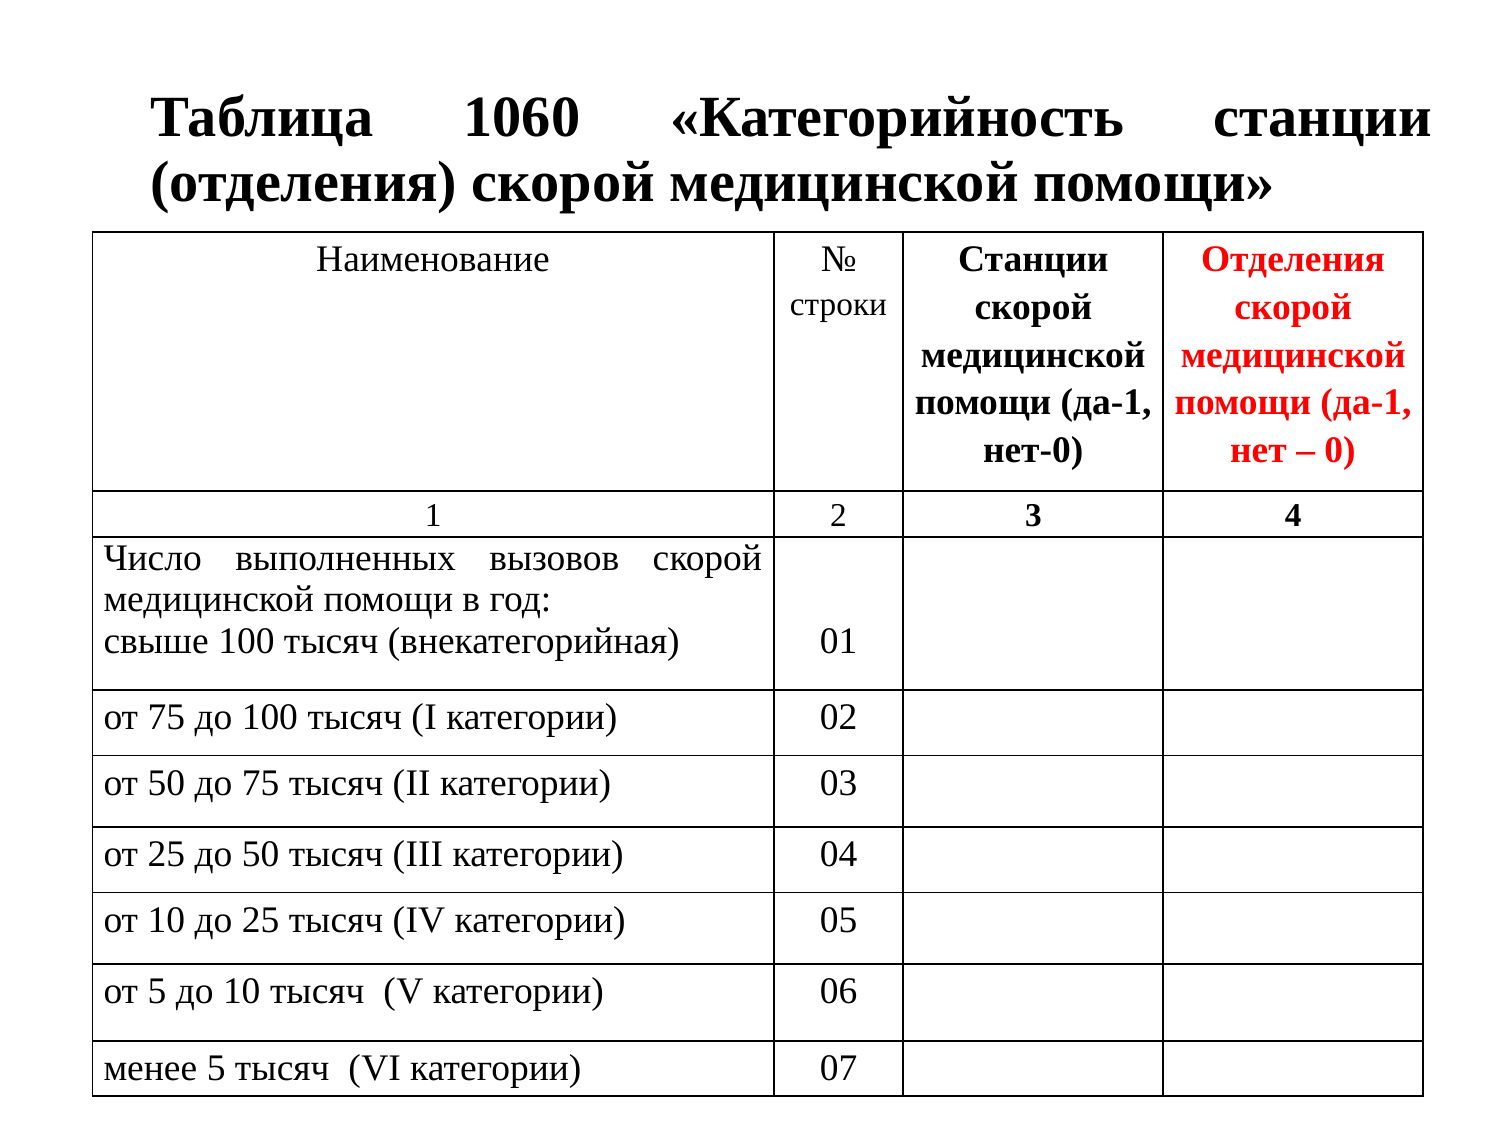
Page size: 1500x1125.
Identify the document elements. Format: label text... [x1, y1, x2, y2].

table_cell [1164, 1042, 1422, 1095]
table_cell 1 [93, 492, 773, 536]
table_cell [904, 1042, 1162, 1095]
table_cell [1164, 756, 1422, 826]
table_cell 05 [775, 893, 902, 963]
table_cell менее 5 тысяч (VI категории) [93, 1042, 773, 1095]
table_cell от 75 до 100 тысяч (I категории) [93, 691, 773, 755]
table_cell Число выполненных вызовов скорой медицинской помощи в год: свыше 100 тысяч (внекатегорийная) [93, 538, 773, 689]
table_header Станции скорой медицинской помощи (да-1, нет-0) [904, 233, 1162, 490]
table_cell [1164, 691, 1422, 755]
table_cell [1164, 828, 1422, 892]
table_cell [904, 828, 1162, 892]
table_cell [904, 538, 1162, 689]
table_cell 3 [904, 492, 1162, 536]
table_cell 06 [775, 965, 902, 1040]
table_cell от 5 до 10 тысяч (V категории) [93, 965, 773, 1040]
table_cell 04 [775, 828, 902, 892]
table_cell [1164, 893, 1422, 963]
table_cell от 25 до 50 тысяч (III категории) [93, 828, 773, 892]
table_cell [904, 965, 1162, 1040]
table_cell [1164, 538, 1422, 689]
table_cell от 50 до 75 тысяч (II категории) [93, 756, 773, 826]
text_box Таблица 1060 «Категорийность станции (отделения) скорой медицинской помощи» [135, 66, 1447, 233]
table_cell 07 [775, 1042, 902, 1095]
table_cell [904, 893, 1162, 963]
table_cell от 10 до 25 тысяч (IV категории) [93, 893, 773, 963]
table_cell [904, 691, 1162, 755]
table_header № строки [775, 233, 902, 490]
table_cell 4 [1164, 492, 1422, 536]
table_cell [1164, 965, 1422, 1040]
table_cell 2 [775, 492, 902, 536]
table_cell 01 [775, 538, 902, 689]
table_cell [904, 756, 1162, 826]
table_header Отделения скорой медицинской помощи (да-1, нет – 0) [1164, 233, 1422, 490]
table_cell 02 [775, 691, 902, 755]
table_cell 03 [775, 756, 902, 826]
table_header Наименование [93, 233, 773, 490]
